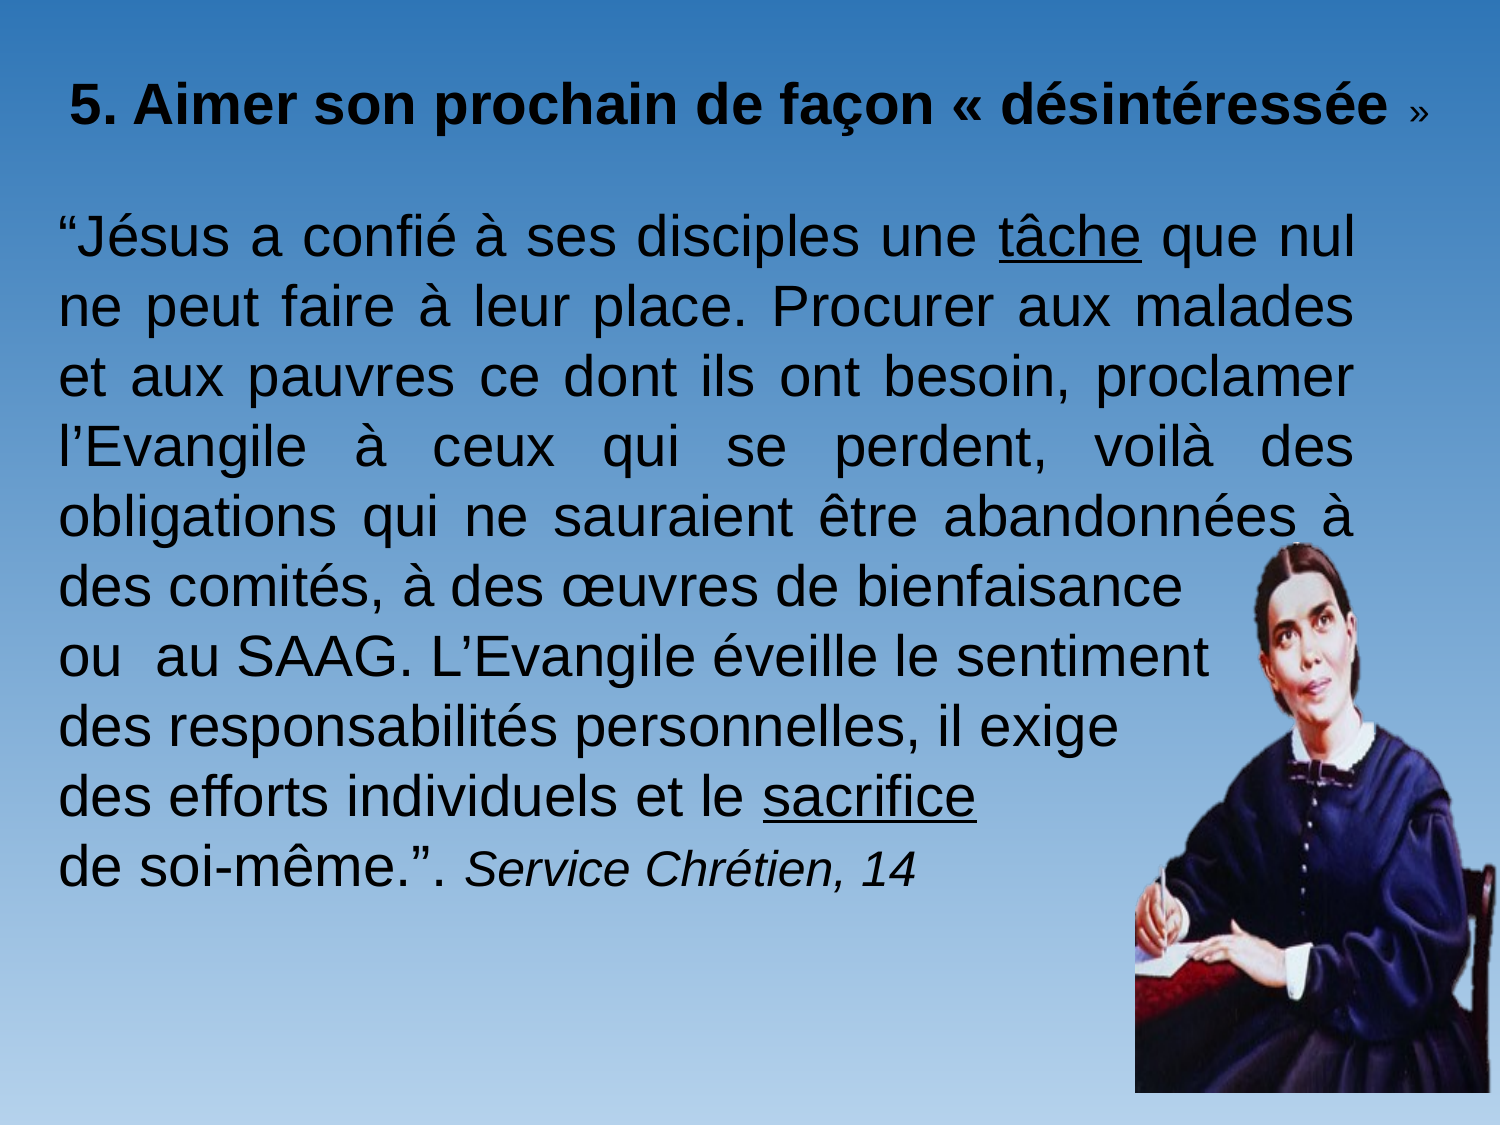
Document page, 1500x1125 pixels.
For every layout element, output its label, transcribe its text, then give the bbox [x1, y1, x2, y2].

text_box “Jésus a confié à ses disciples une tâche que nul ne peut faire à leur place. Procurer aux malades et aux pauvres ce dont ils ont besoin, proclamer l’Evangile à ceux qui se perdent, voilà des obligations qui ne sauraient être abandonnées à des comités, à des œuvres de bienfaisance ou au SAAG. L’Evangile éveille le sentiment des responsabilités personnelles, il exige des efforts individuels et le sacrifice de soi-même.”. Service Chrétien, 14 [43, 190, 1372, 966]
text_box 5. Aimer son prochain de façon « désintéressée » [0, 50, 1500, 190]
picture [1135, 542, 1500, 1093]
